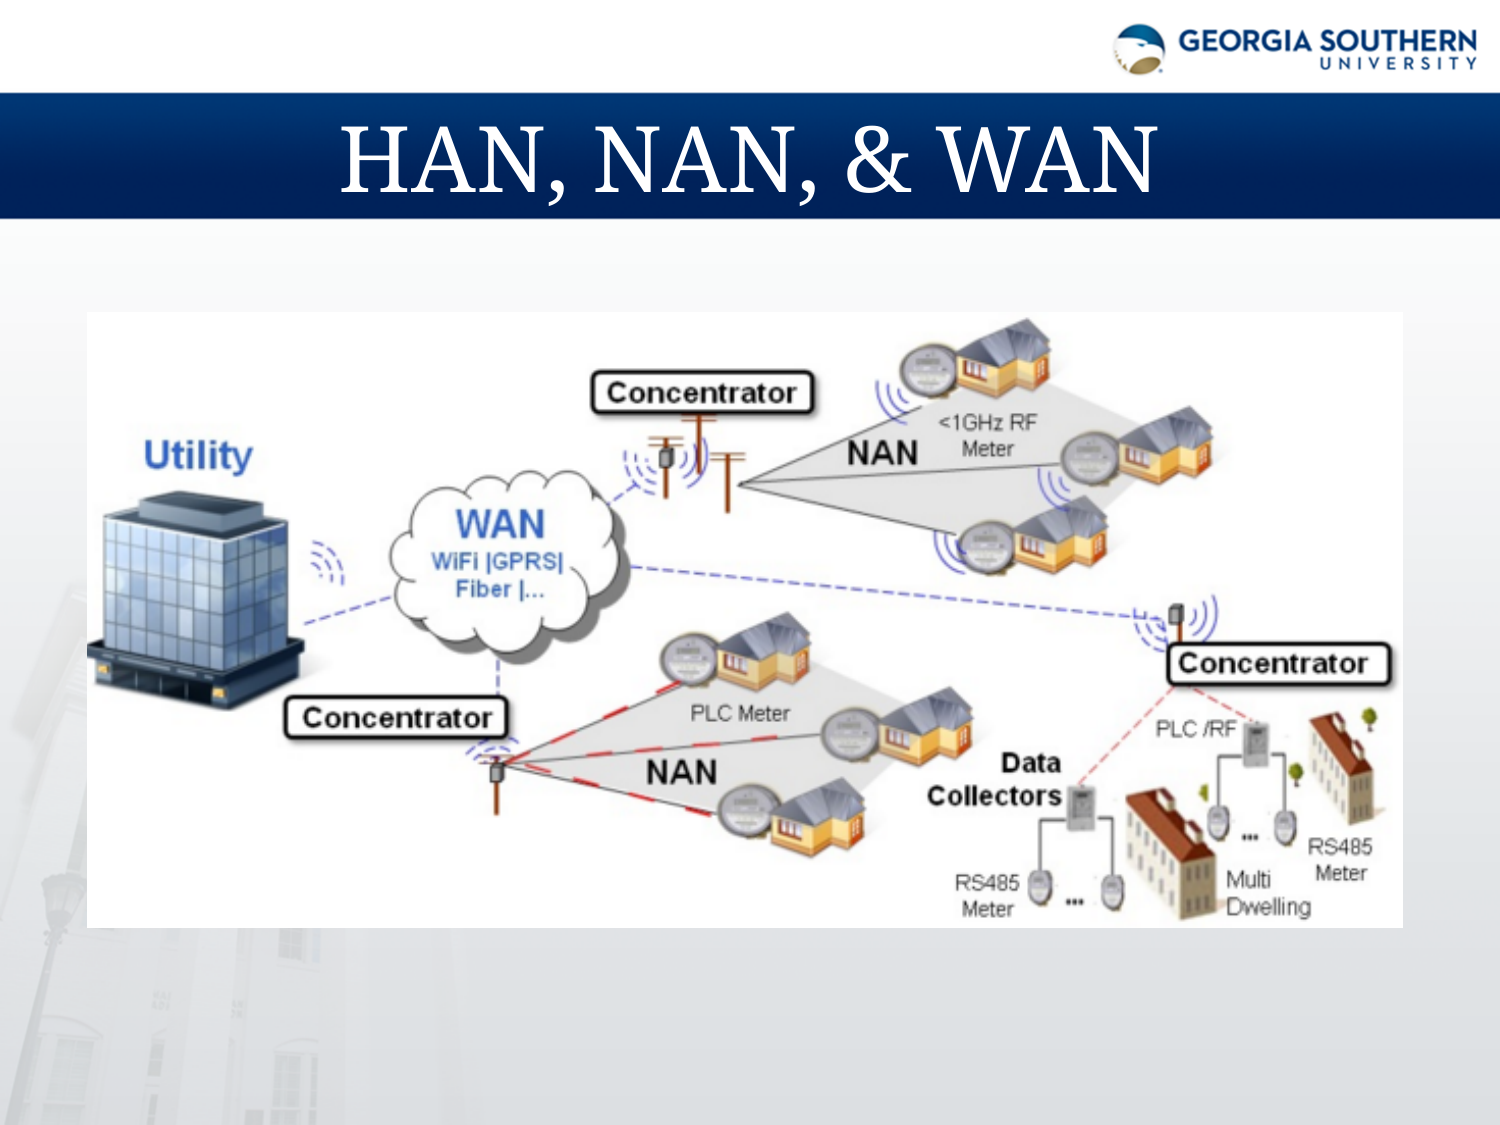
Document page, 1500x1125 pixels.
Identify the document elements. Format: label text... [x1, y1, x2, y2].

picture [0, 0, 1500, 1125]
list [87, 312, 1403, 928]
title HAN, NAN, & WAN [75, 62, 1425, 250]
